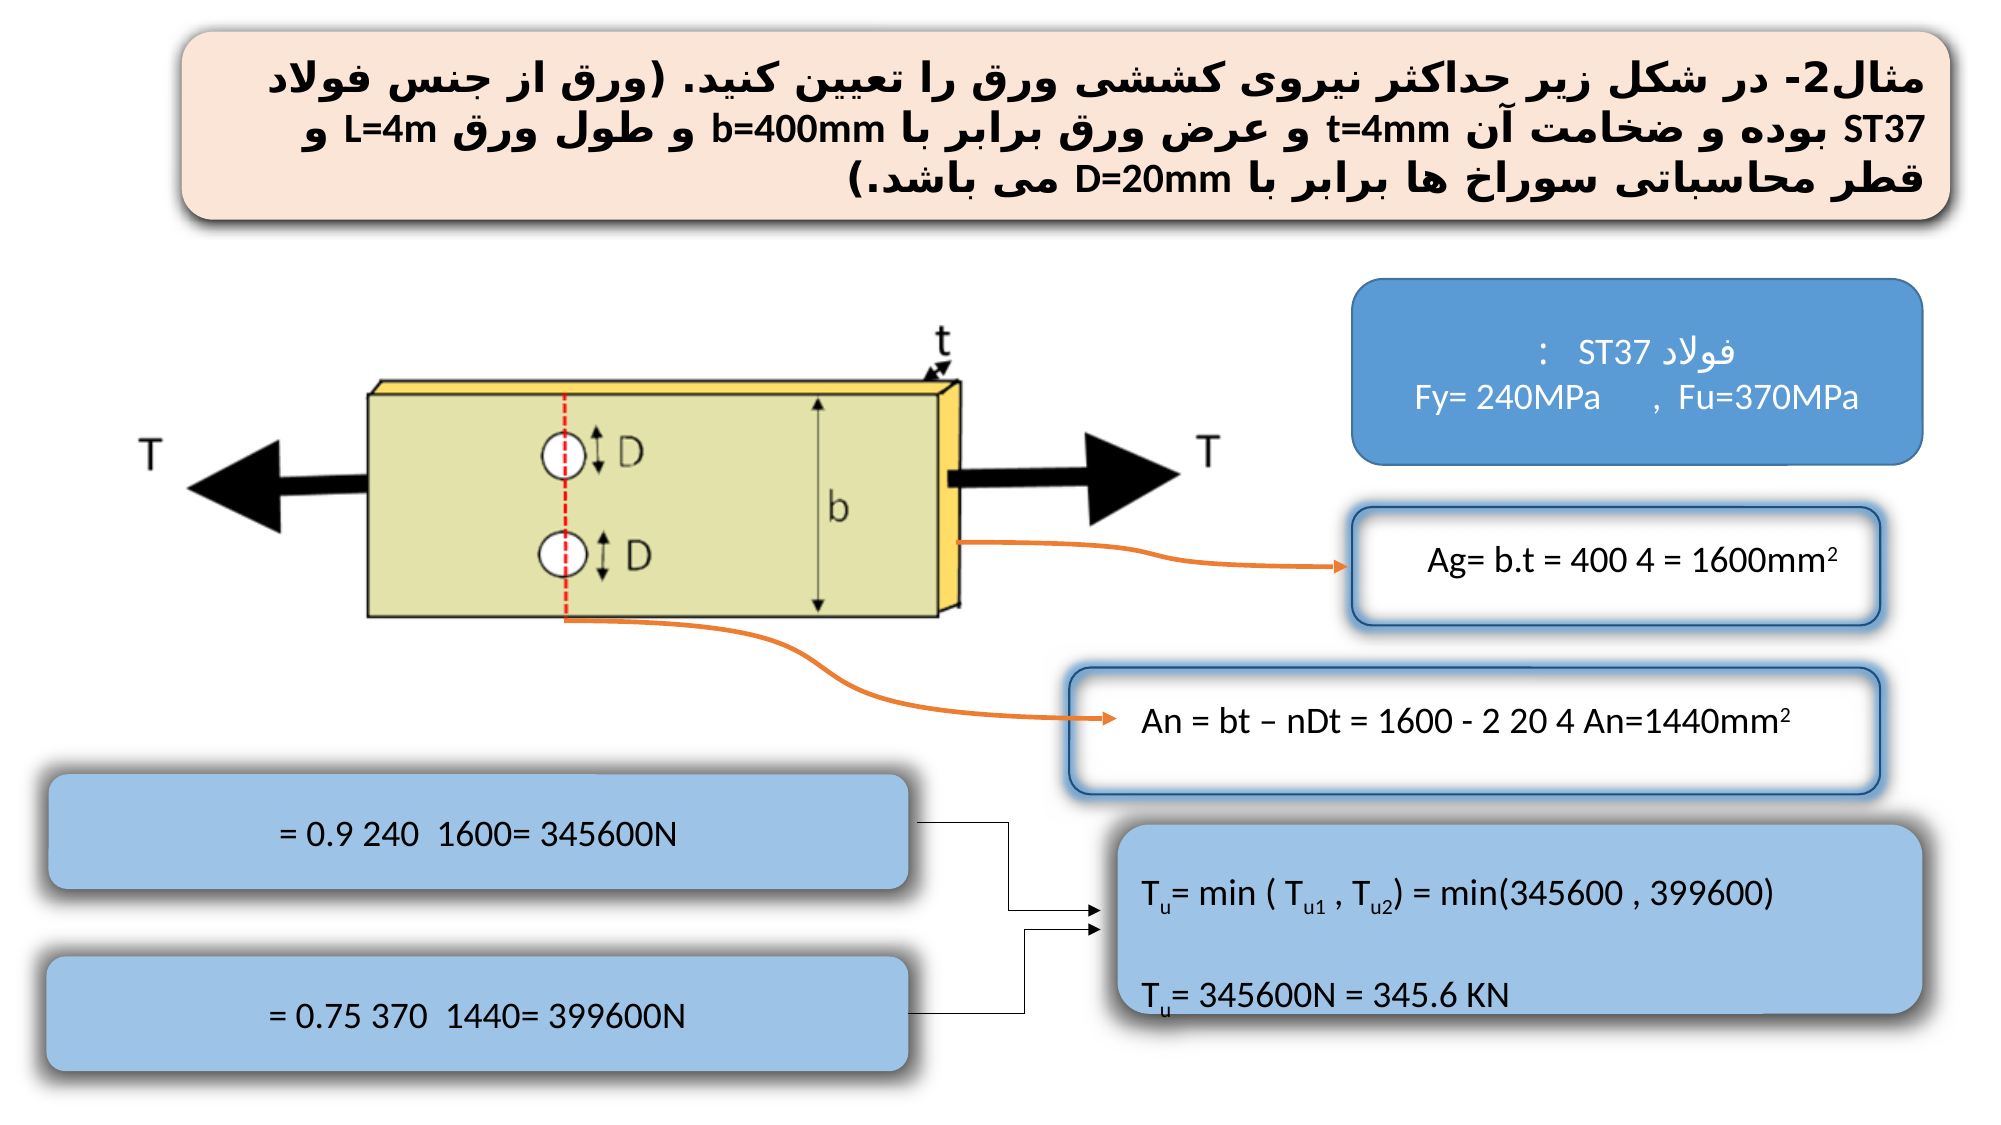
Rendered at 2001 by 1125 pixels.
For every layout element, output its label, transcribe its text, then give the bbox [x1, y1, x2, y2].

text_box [955, 542, 1348, 567]
text_box فولاد ST37 : Fy= 240MPa , Fu=370MPa [1351, 277, 1924, 466]
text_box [908, 929, 1101, 1014]
text_box مثال2- در شکل زیر حداکثر نیروی کششی ورق را تعیین کنید. (ورق از جنس فولاد ST37 بوده و ضخامت آن t=4mm و عرض ورق برابر با b=400mm و طول ورق L=4m و قطر محاسباتی سوراخ ها برابر با D=20mm می باشد.) [180, 30, 1952, 221]
text_box Tu= min ( Tu1 , Tu2) = min(345600 , 399600) Tu= 345600N = 345.6 KN [1116, 823, 1924, 1015]
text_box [916, 822, 1101, 911]
text_box [1350, 505, 1882, 627]
picture [126, 277, 1240, 631]
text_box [564, 620, 1070, 719]
text_box [1068, 666, 1882, 796]
